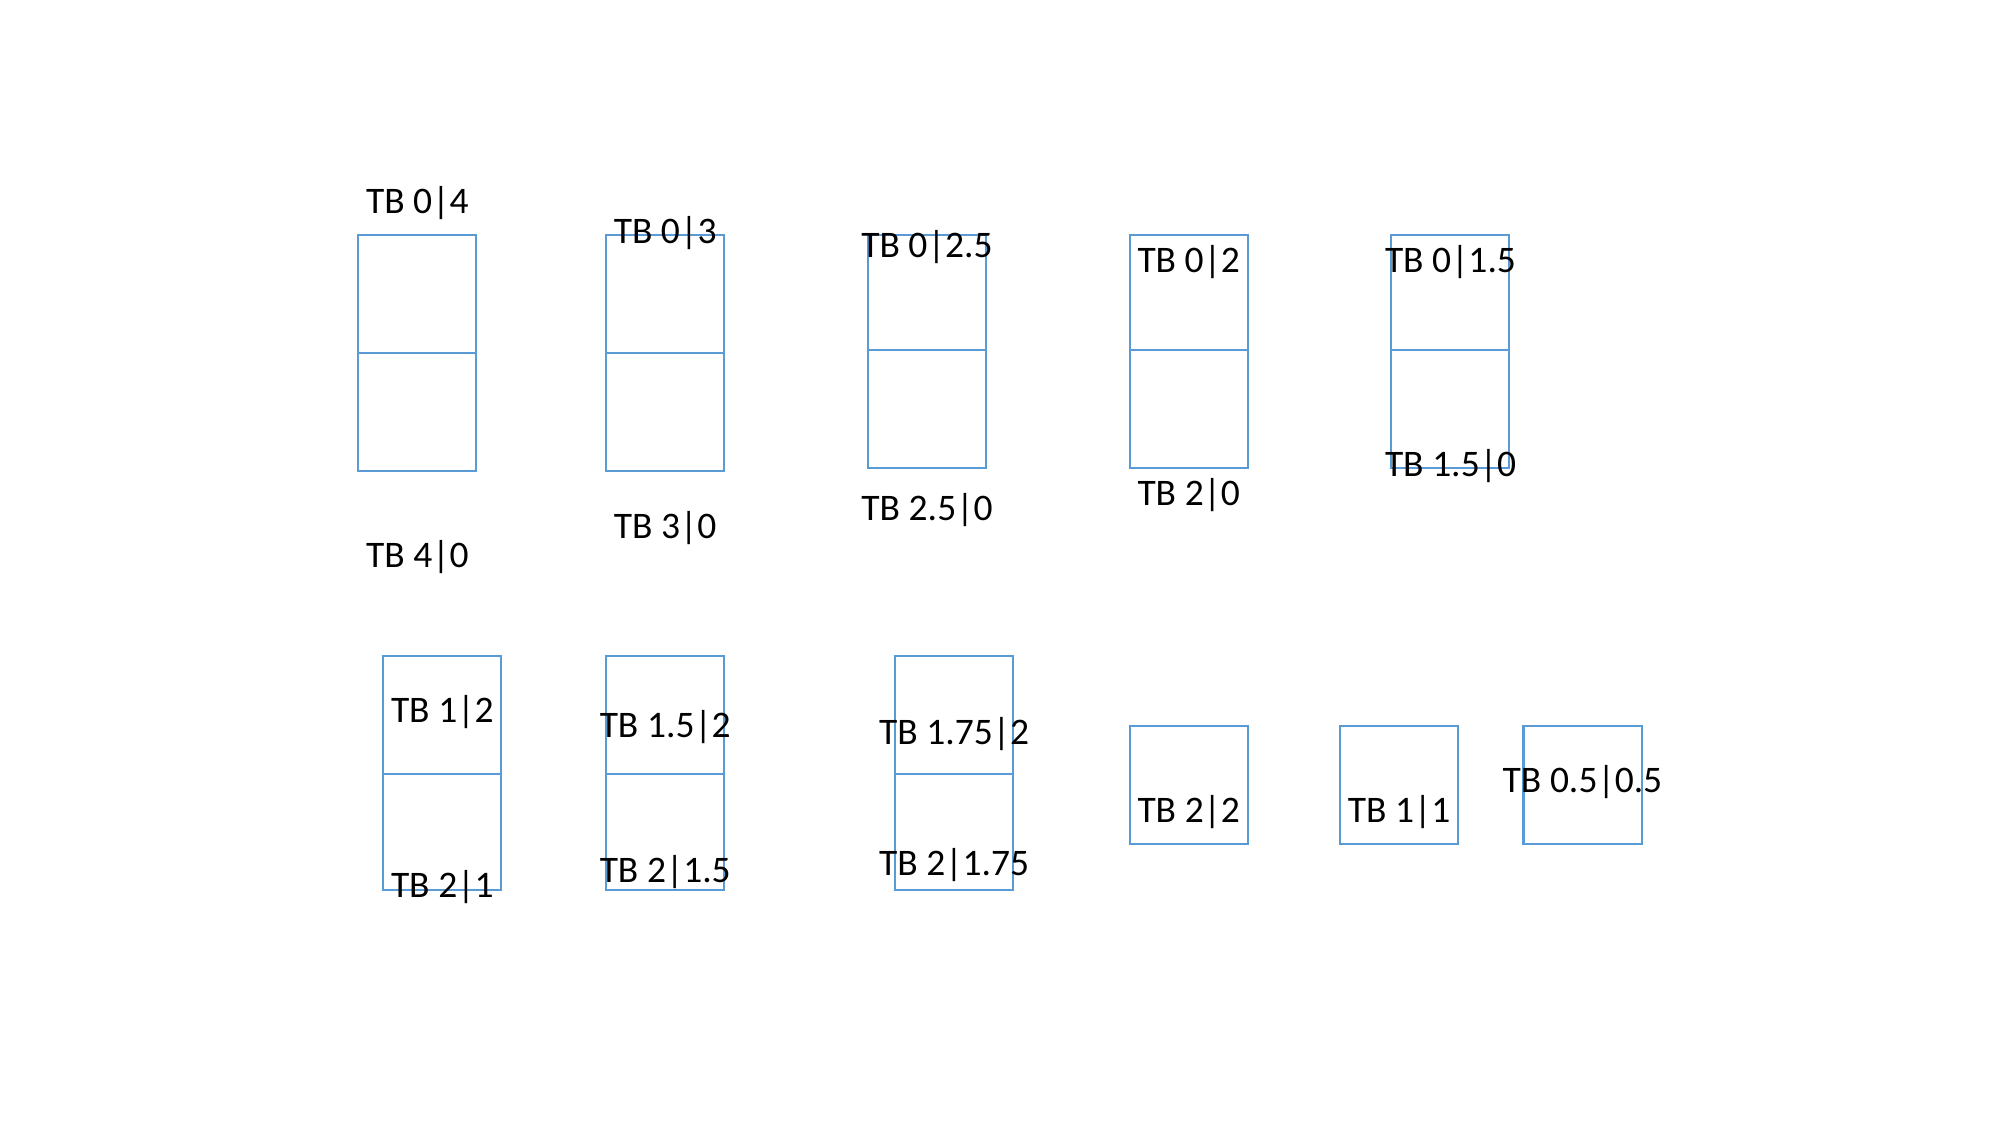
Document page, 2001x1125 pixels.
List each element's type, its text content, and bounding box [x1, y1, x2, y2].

text_box TB 0|2 [1129, 234, 1249, 349]
text_box TB 2|0 [1129, 349, 1249, 469]
text_box TB 2|1 [382, 775, 502, 891]
text_box TB 4|0 [357, 352, 477, 472]
text_box TB 1.75|2 [894, 655, 1014, 775]
text_box TB 2|2 [1129, 725, 1249, 845]
text_box TB 3|0 [605, 352, 725, 472]
text_box TB 1|2 [382, 655, 502, 775]
text_box TB 2.5|0 [867, 349, 987, 469]
text_box TB 1.5|2 [605, 655, 725, 775]
text_box TB 0|1.5 [1390, 234, 1510, 349]
text_box TB 0|2.5 [867, 234, 987, 349]
text_box TB 0|4 [357, 234, 477, 352]
text_box TB 0|3 [605, 234, 725, 352]
text_box TB 0.5|0.5 [1522, 725, 1643, 845]
text_box TB 2|1.5 [605, 775, 725, 891]
text_box TB 1.5|0 [1390, 349, 1510, 469]
text_box TB 2|1.75 [894, 775, 1014, 891]
text_box TB 1|1 [1339, 725, 1459, 845]
